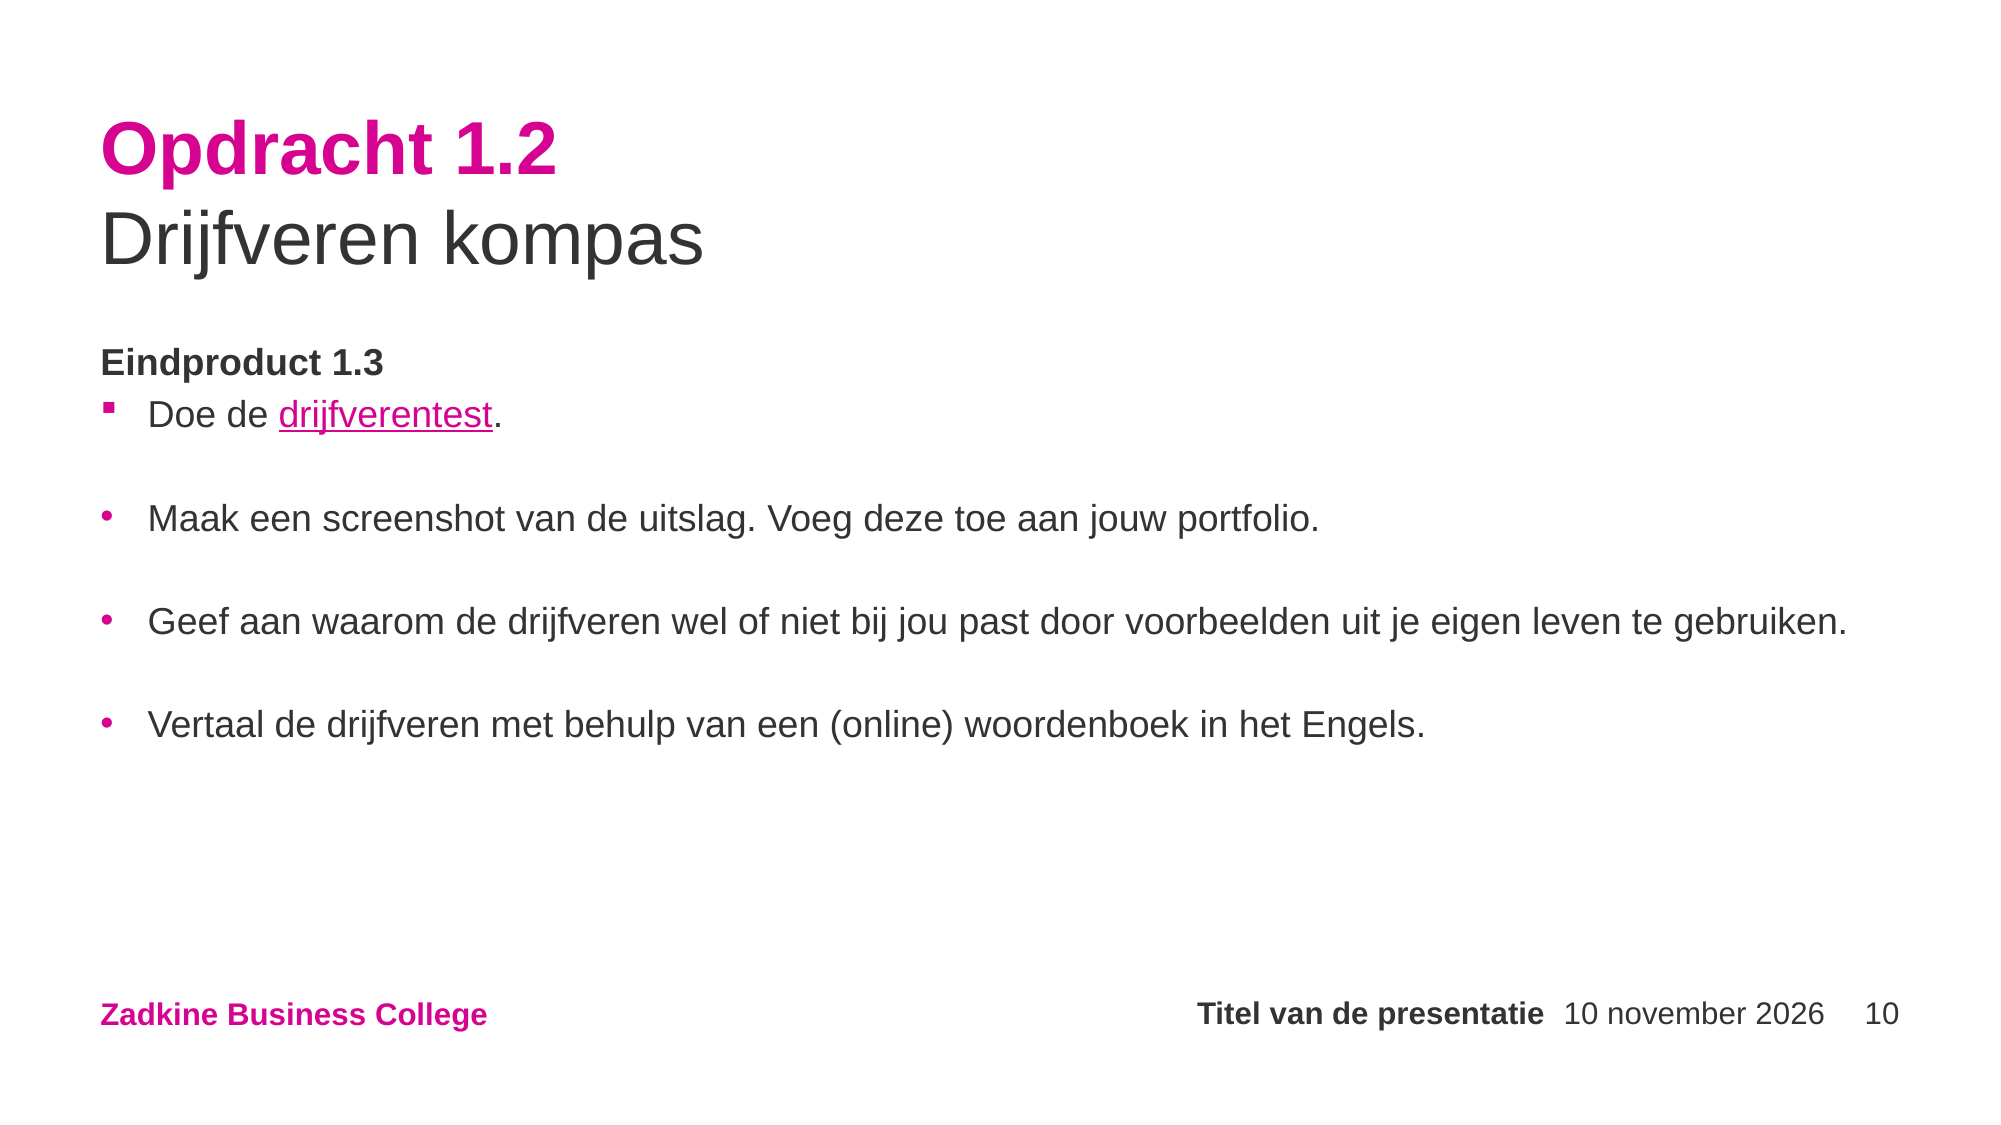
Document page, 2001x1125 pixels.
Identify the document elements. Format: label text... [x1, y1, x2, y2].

footer Titel van de presentatie [870, 993, 1546, 1033]
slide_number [1546, 993, 1825, 1033]
list Eindproduct 1.3 Doe de drijfverentest. Maak een screenshot van de uitslag. Voeg deze toe aan jouw portfolio. Geef aan waarom de drijfveren wel of niet bij jou past door voorbeelden uit je eigen leven te gebruiken. Vertaal de drijfveren met behulp van een (online) woordenboek in het Engels. [100, 331, 1900, 917]
slide_number 10 [1825, 993, 1900, 1033]
list Drijfveren kompas [100, 189, 1900, 280]
title Opdracht 1.2 [100, 100, 1900, 189]
